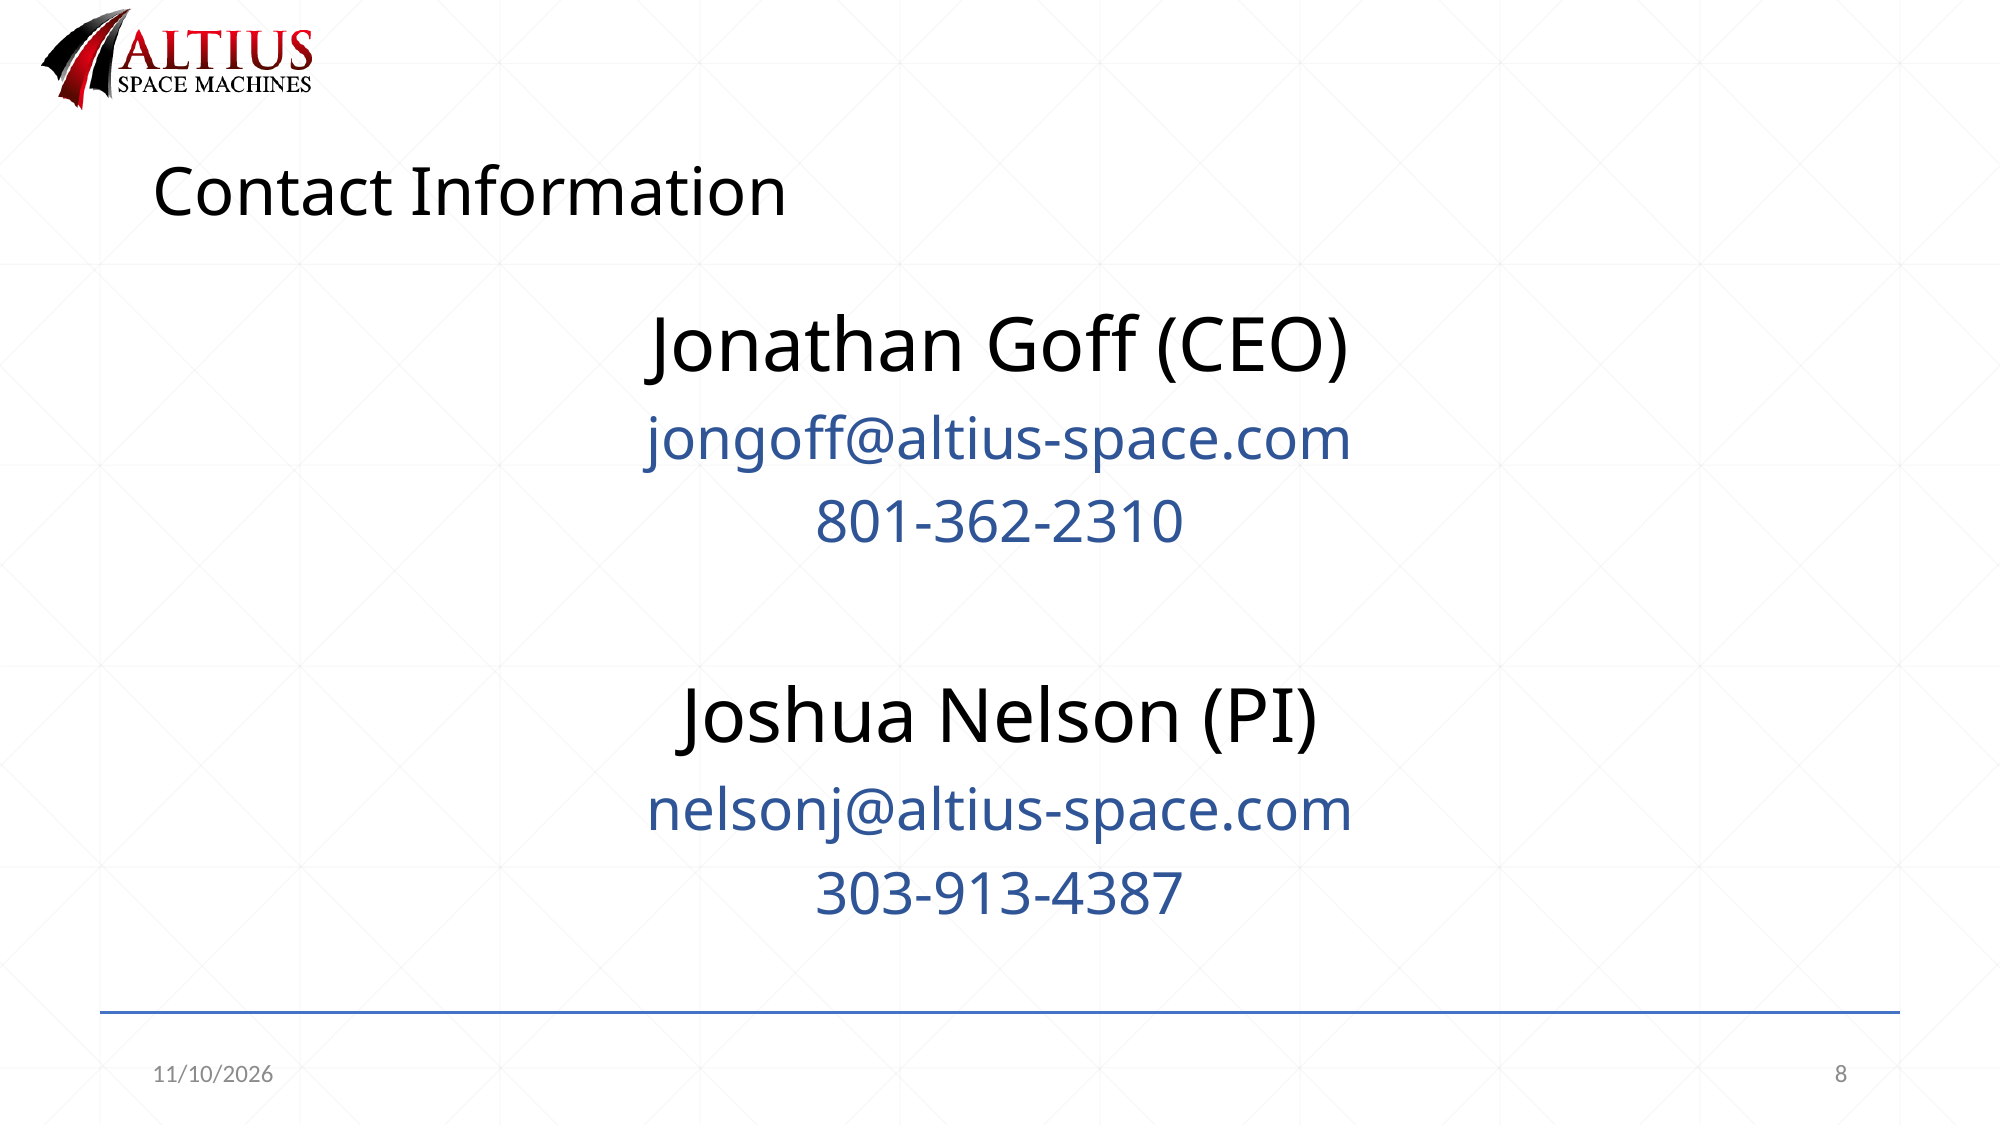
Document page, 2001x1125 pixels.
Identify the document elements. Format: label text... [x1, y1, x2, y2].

picture [36, 5, 317, 111]
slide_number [137, 1042, 588, 1103]
slide_number 8 [1412, 1042, 1863, 1103]
title Contact Information [137, 111, 1863, 278]
list Jonathan Goff (CEO) jongoff@altius-space.com 801-362-2310 Joshua Nelson (PI) nelsonj@altius-space.com 303-913-4387 [137, 299, 1863, 1014]
